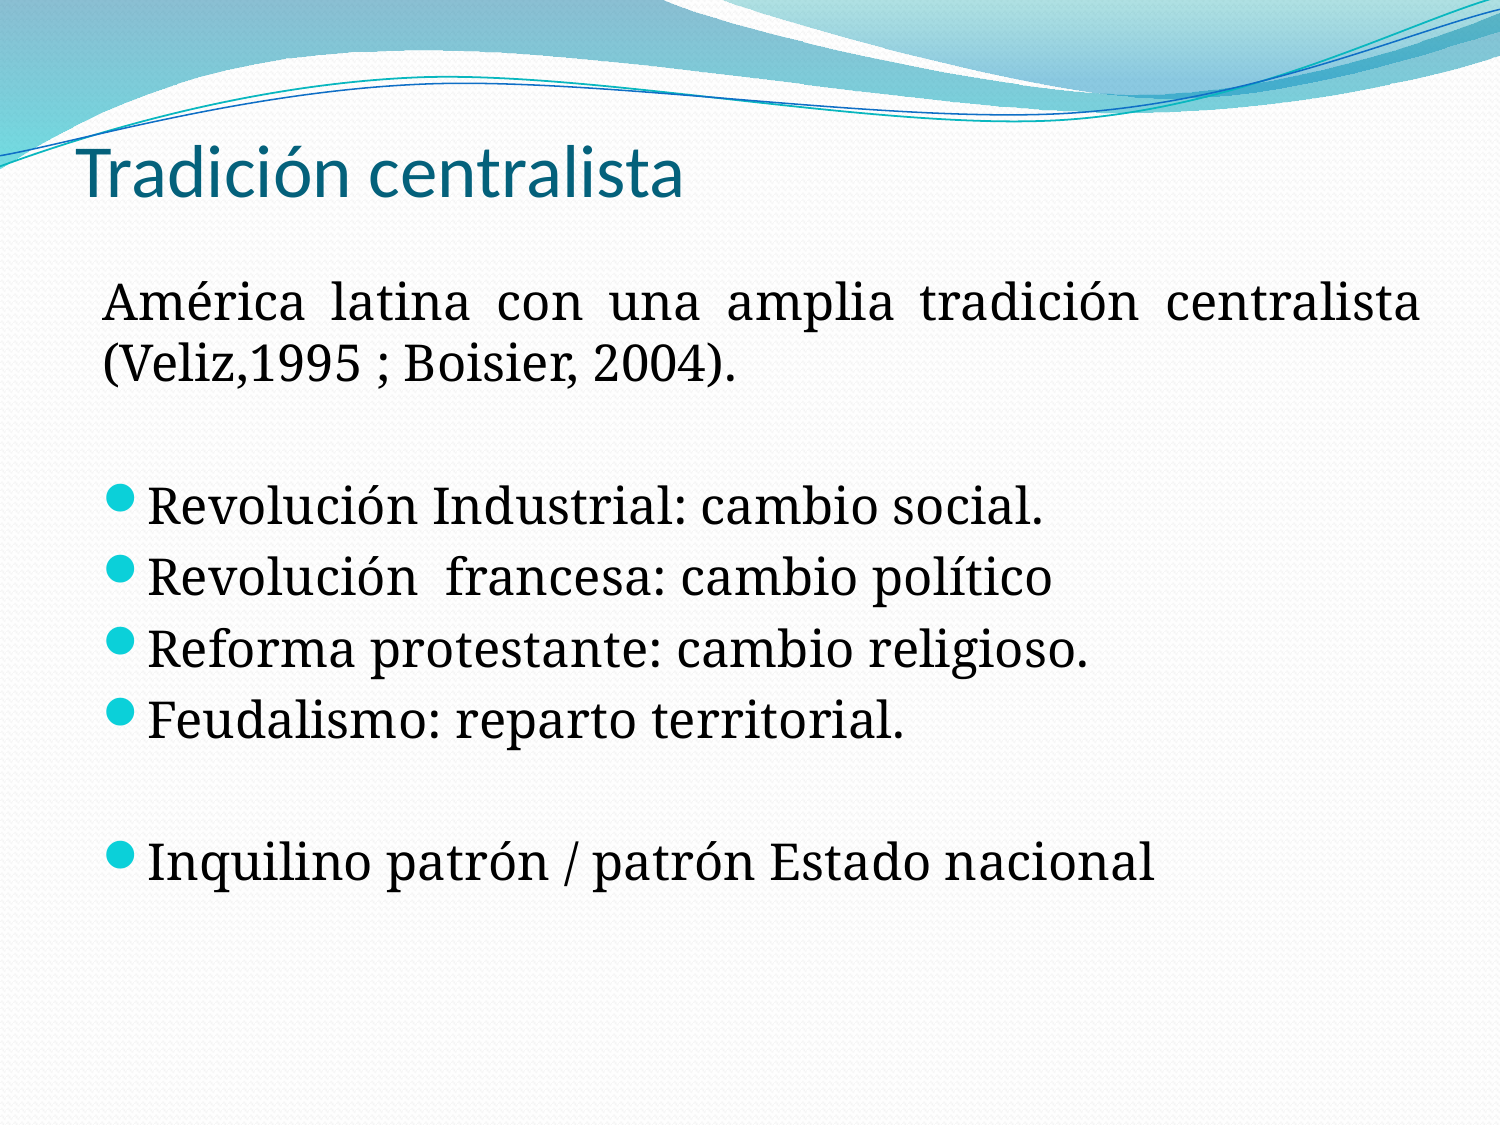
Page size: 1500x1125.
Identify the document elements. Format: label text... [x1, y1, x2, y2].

list América latina con una amplia tradición centralista (Veliz,1995 ; Boisier, 2004). Revolución Industrial: cambio social. Revolución francesa: cambio político Reforma protestante: cambio religioso. Feudalismo: reparto territorial. Inquilino patrón / patrón Estado nacional [87, 262, 1438, 905]
title Tradición centralista [75, 115, 1425, 303]
